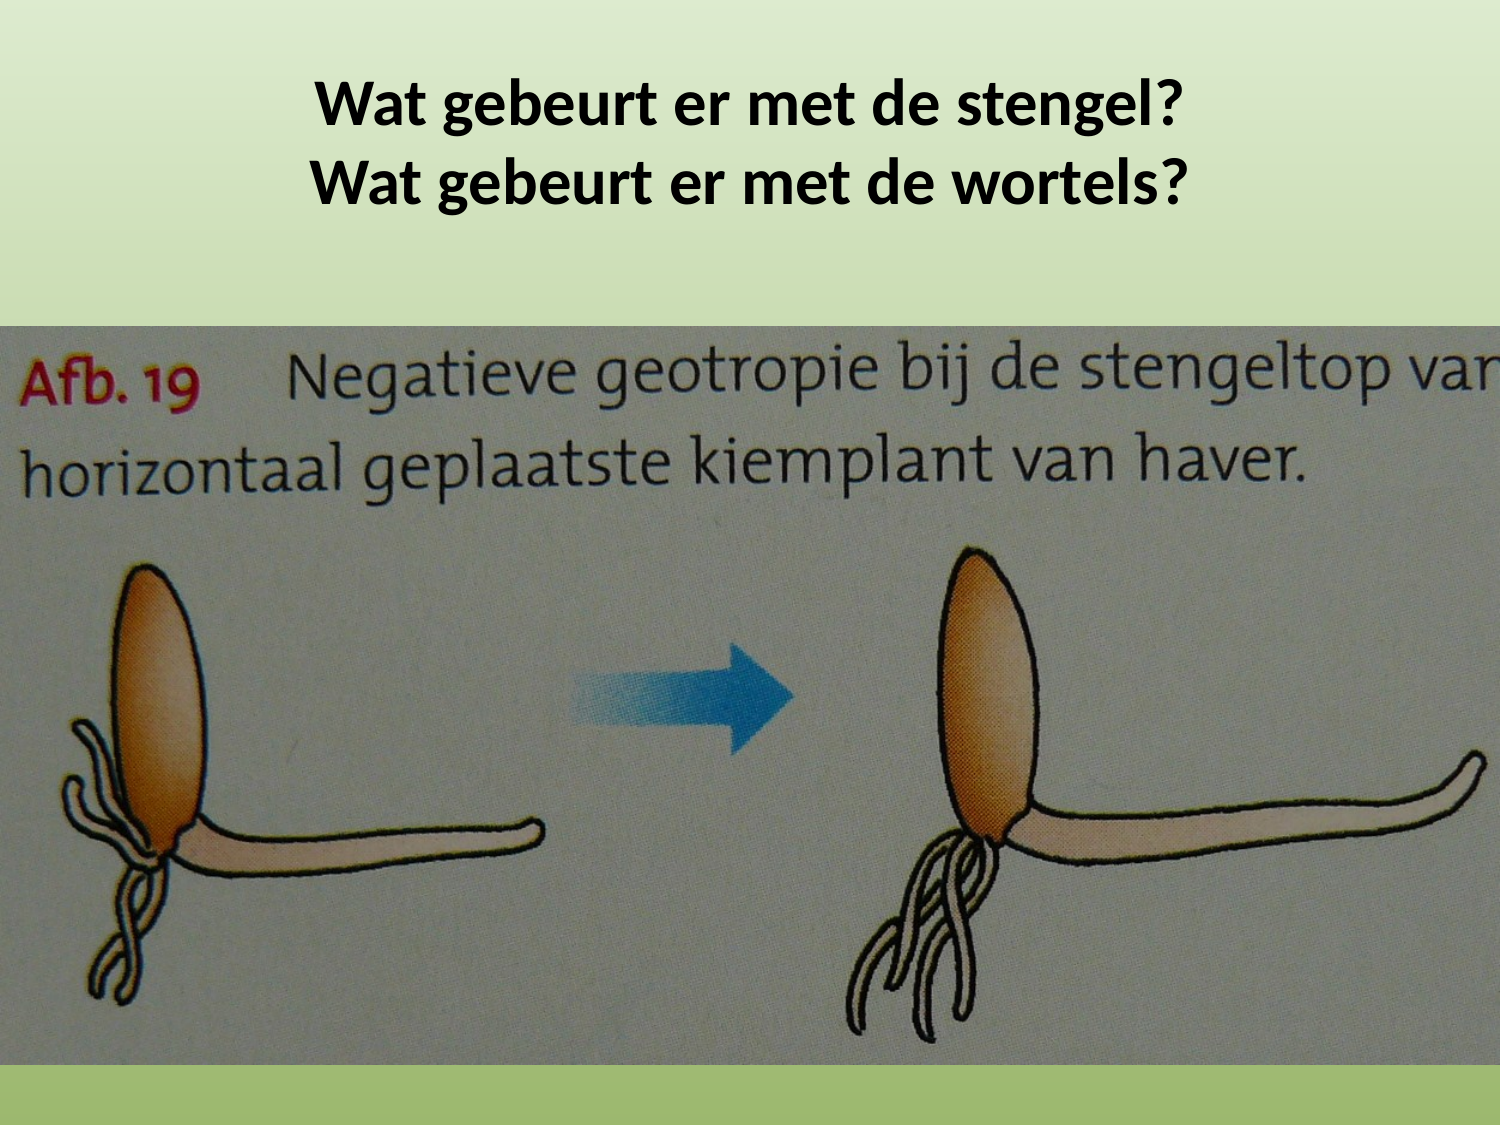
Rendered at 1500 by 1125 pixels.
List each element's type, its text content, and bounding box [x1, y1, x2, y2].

title Wat gebeurt er met de stengel? Wat gebeurt er met de wortels? [75, 45, 1425, 232]
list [0, 325, 1500, 1065]
